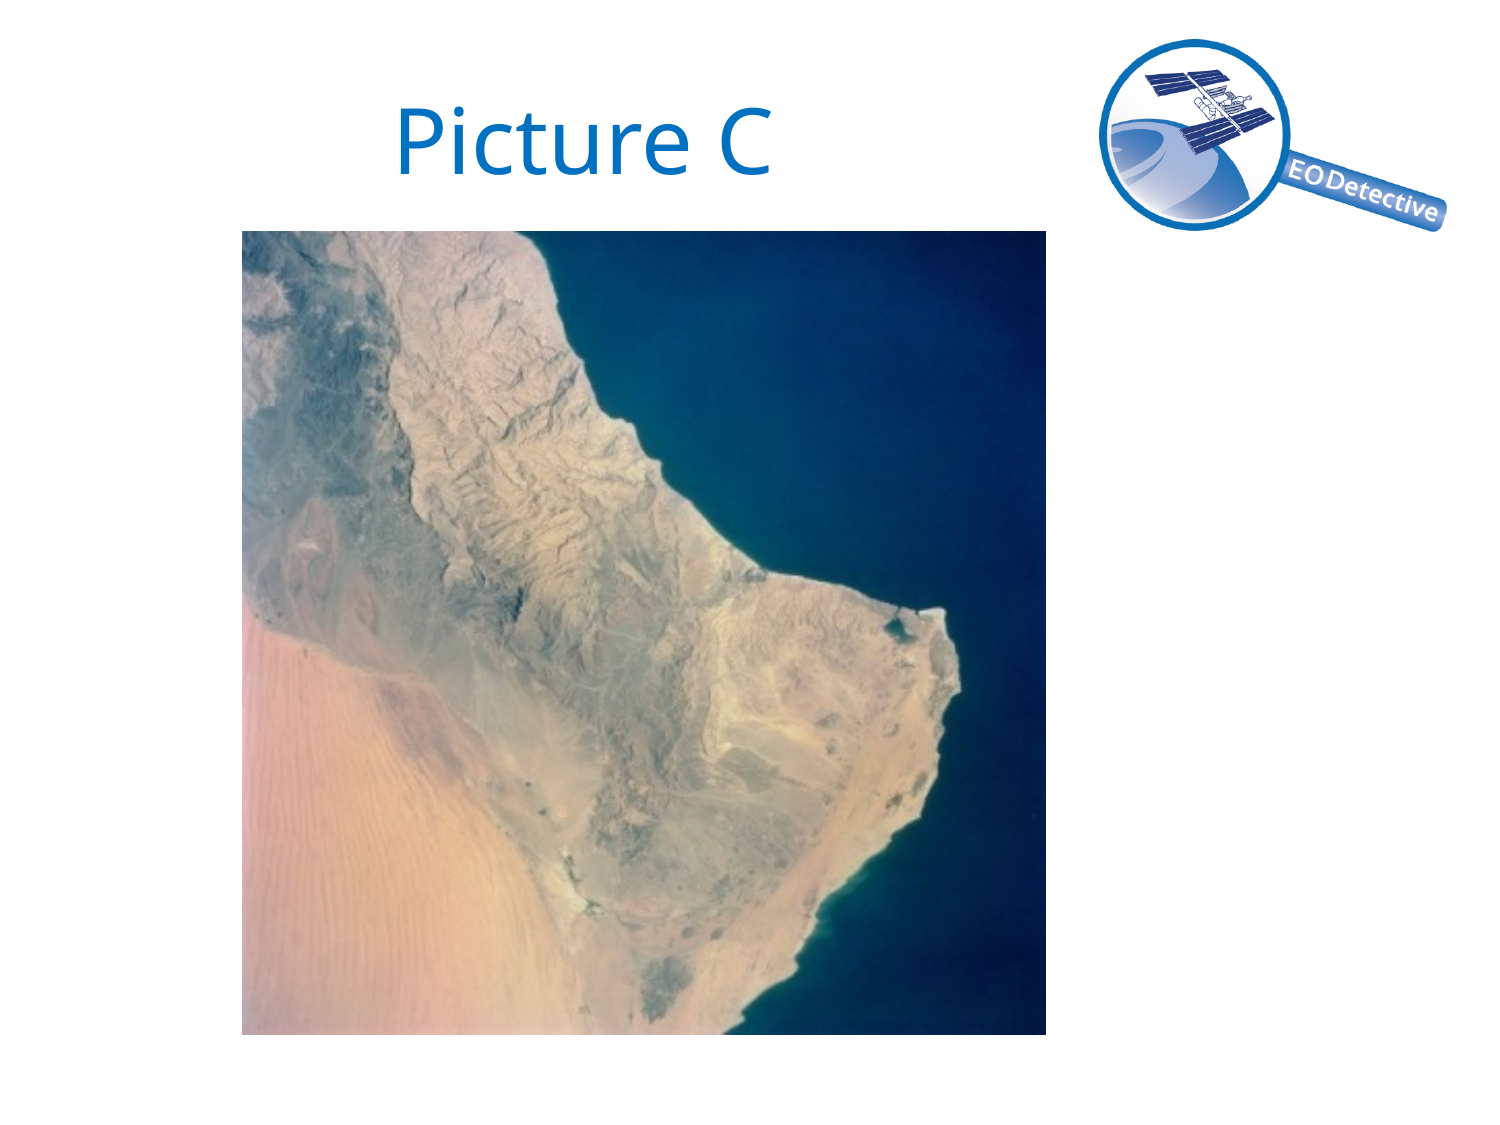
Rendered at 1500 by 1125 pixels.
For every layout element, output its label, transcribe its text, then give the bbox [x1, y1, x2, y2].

title Picture C [75, 45, 1093, 232]
picture [1099, 39, 1447, 232]
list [241, 231, 1046, 1036]
